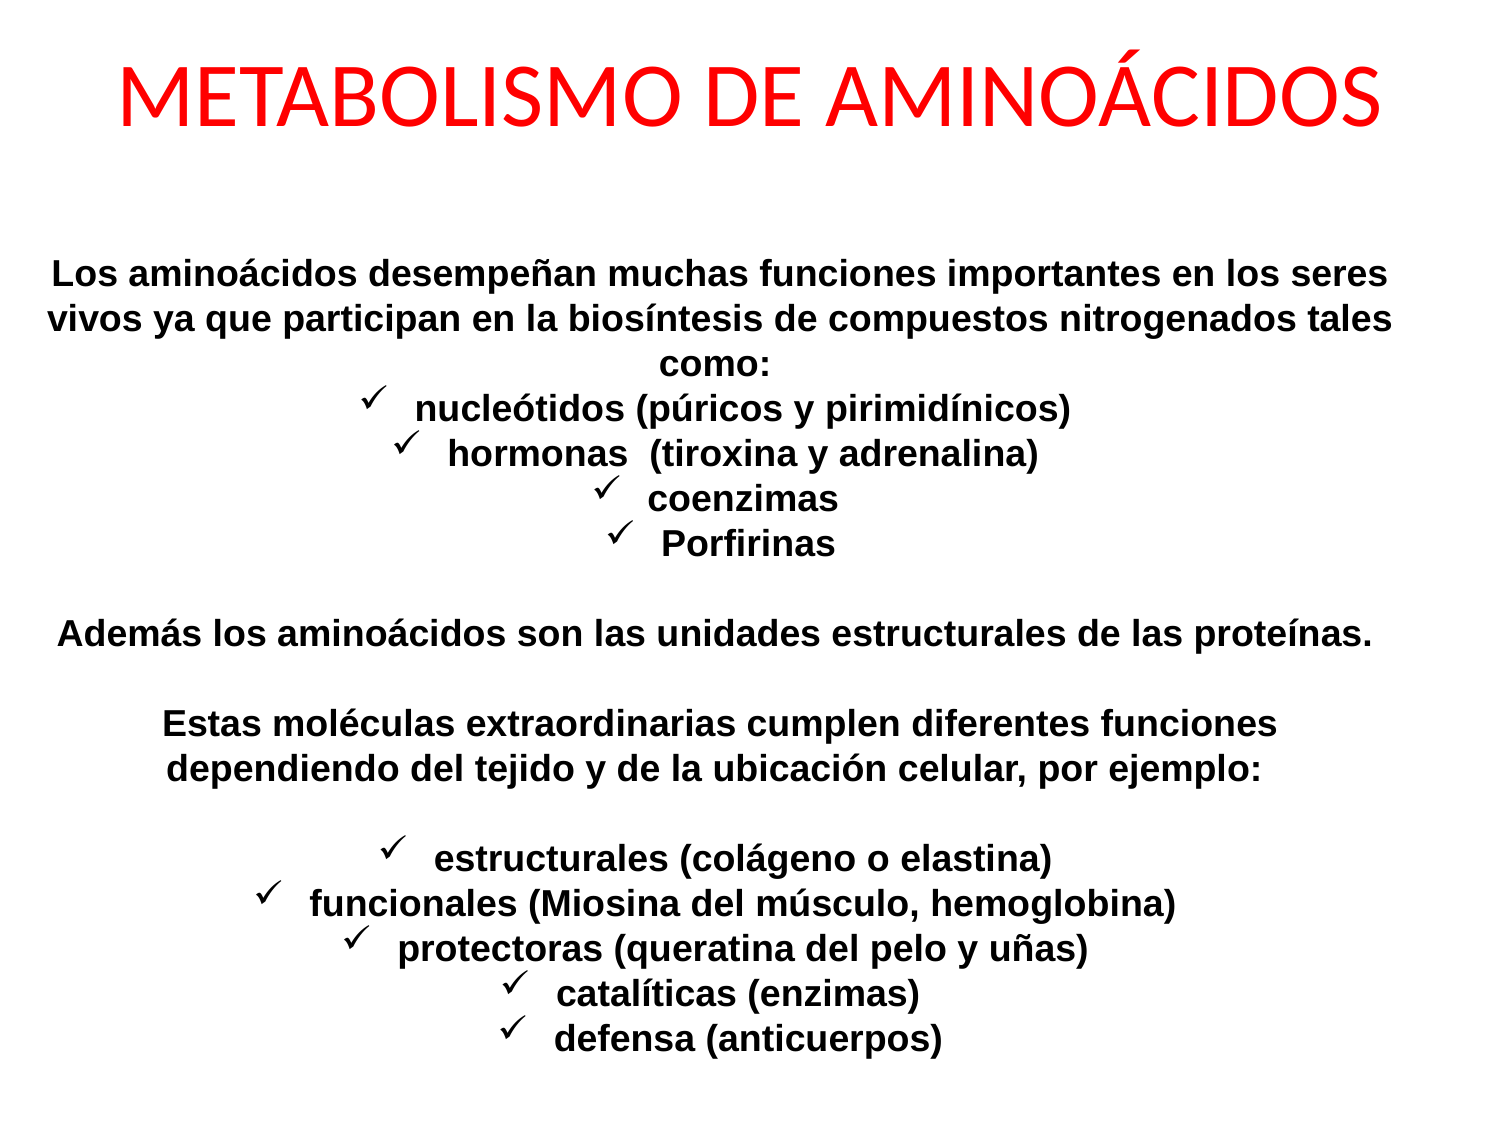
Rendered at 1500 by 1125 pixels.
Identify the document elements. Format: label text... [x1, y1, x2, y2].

title METABOLISMO DE AMINOÁCIDOS [75, 68, 1425, 220]
text_box Los aminoácidos desempeñan muchas funciones importantes en los seres vivos ya que participan en la biosíntesis de compuestos nitrogenados tales como: nucleótidos (púricos y pirimidínicos) hormonas (tiroxina y adrenalina) coenzimas Porfirinas Además los aminoácidos son las unidades estructurales de las proteínas. Estas moléculas extraordinarias cumplen diferentes funciones dependiendo del tejido y de la ubicación celular, por ejemplo: estructurales (colágeno o elastina) funcionales (Miosina del músculo, hemoglobina) protectoras (queratina del pelo y uñas) catalíticas (enzimas) defensa (anticuerpos) [29, 196, 1412, 1066]
